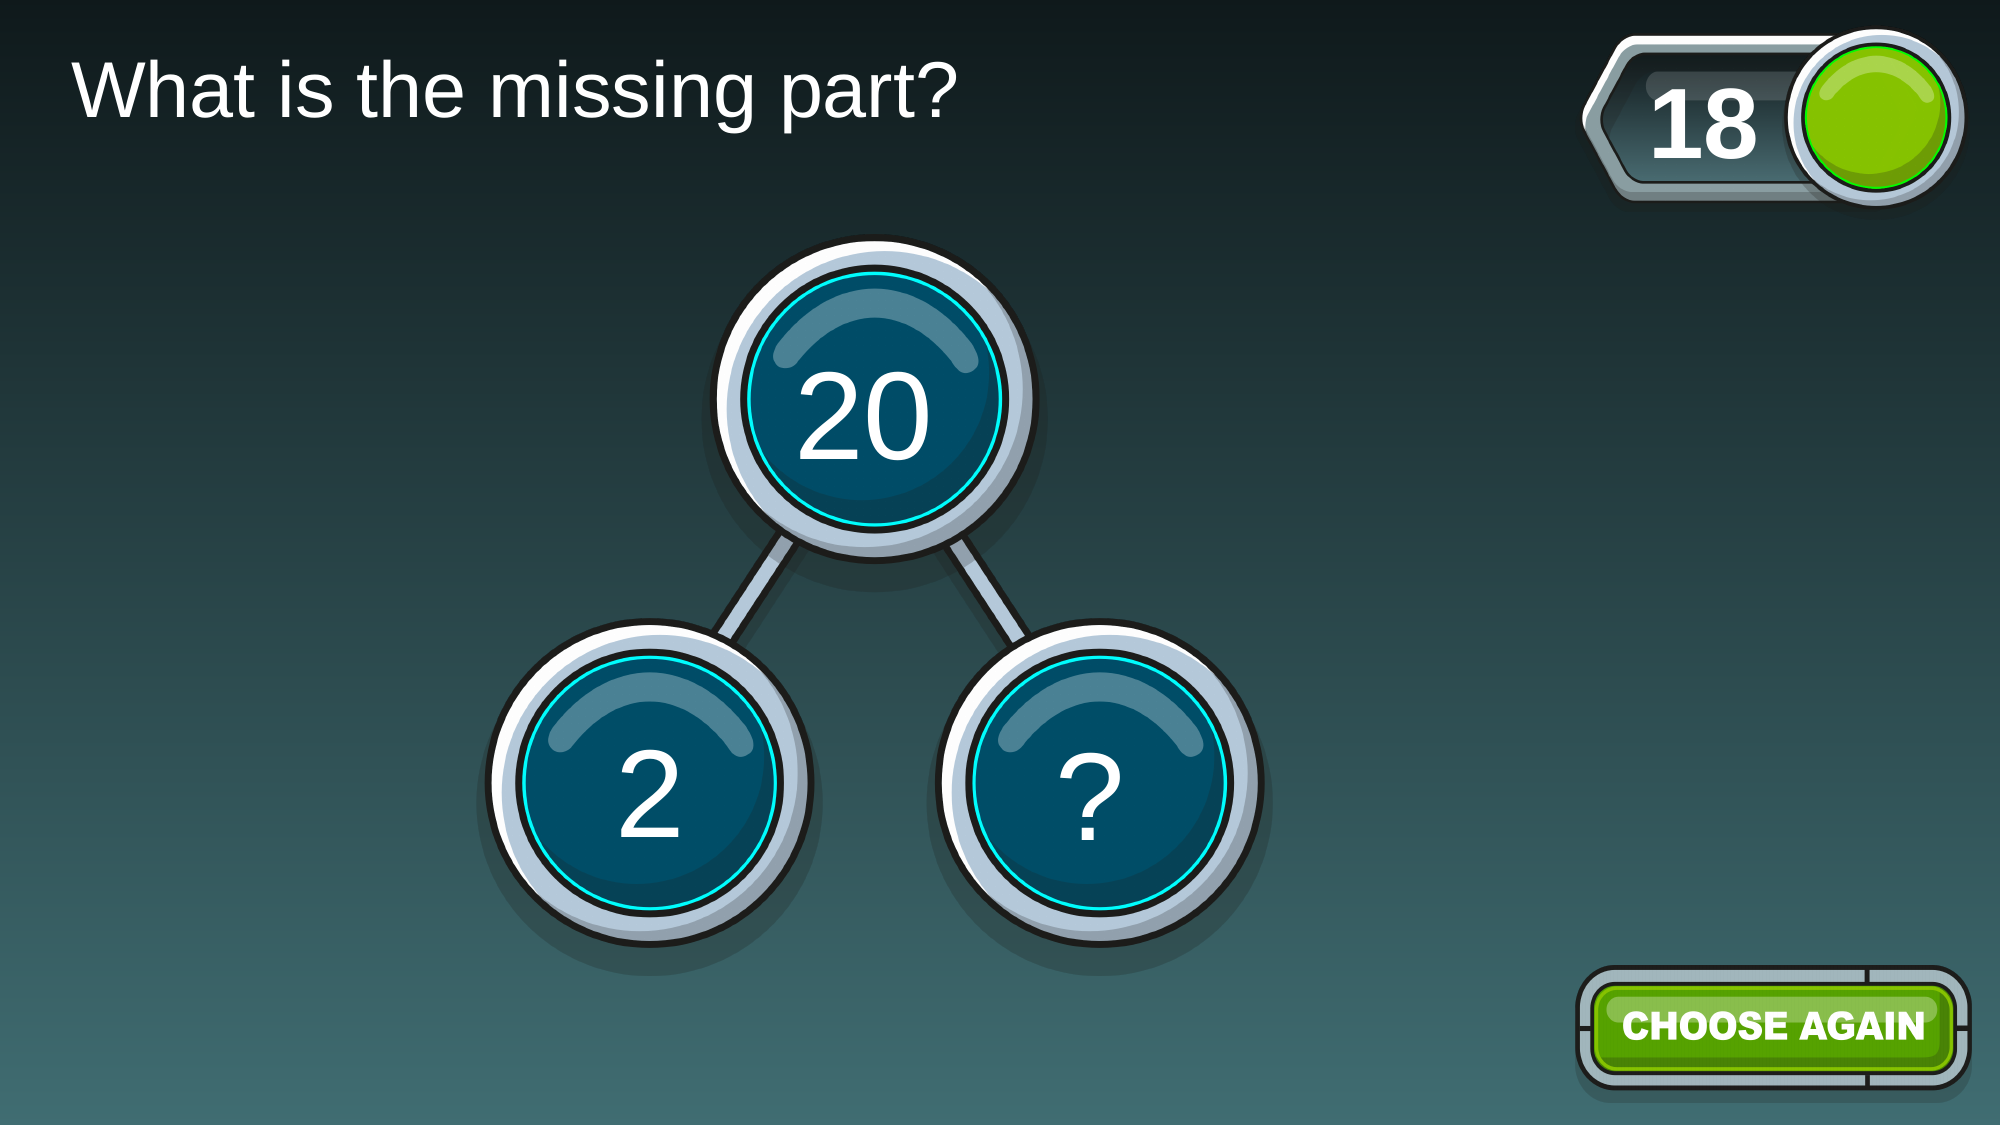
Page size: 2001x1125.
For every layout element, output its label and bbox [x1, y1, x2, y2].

picture [1575, 25, 1971, 221]
picture [1575, 965, 1972, 1104]
picture [475, 234, 1273, 976]
text_box [55, 30, 1544, 165]
